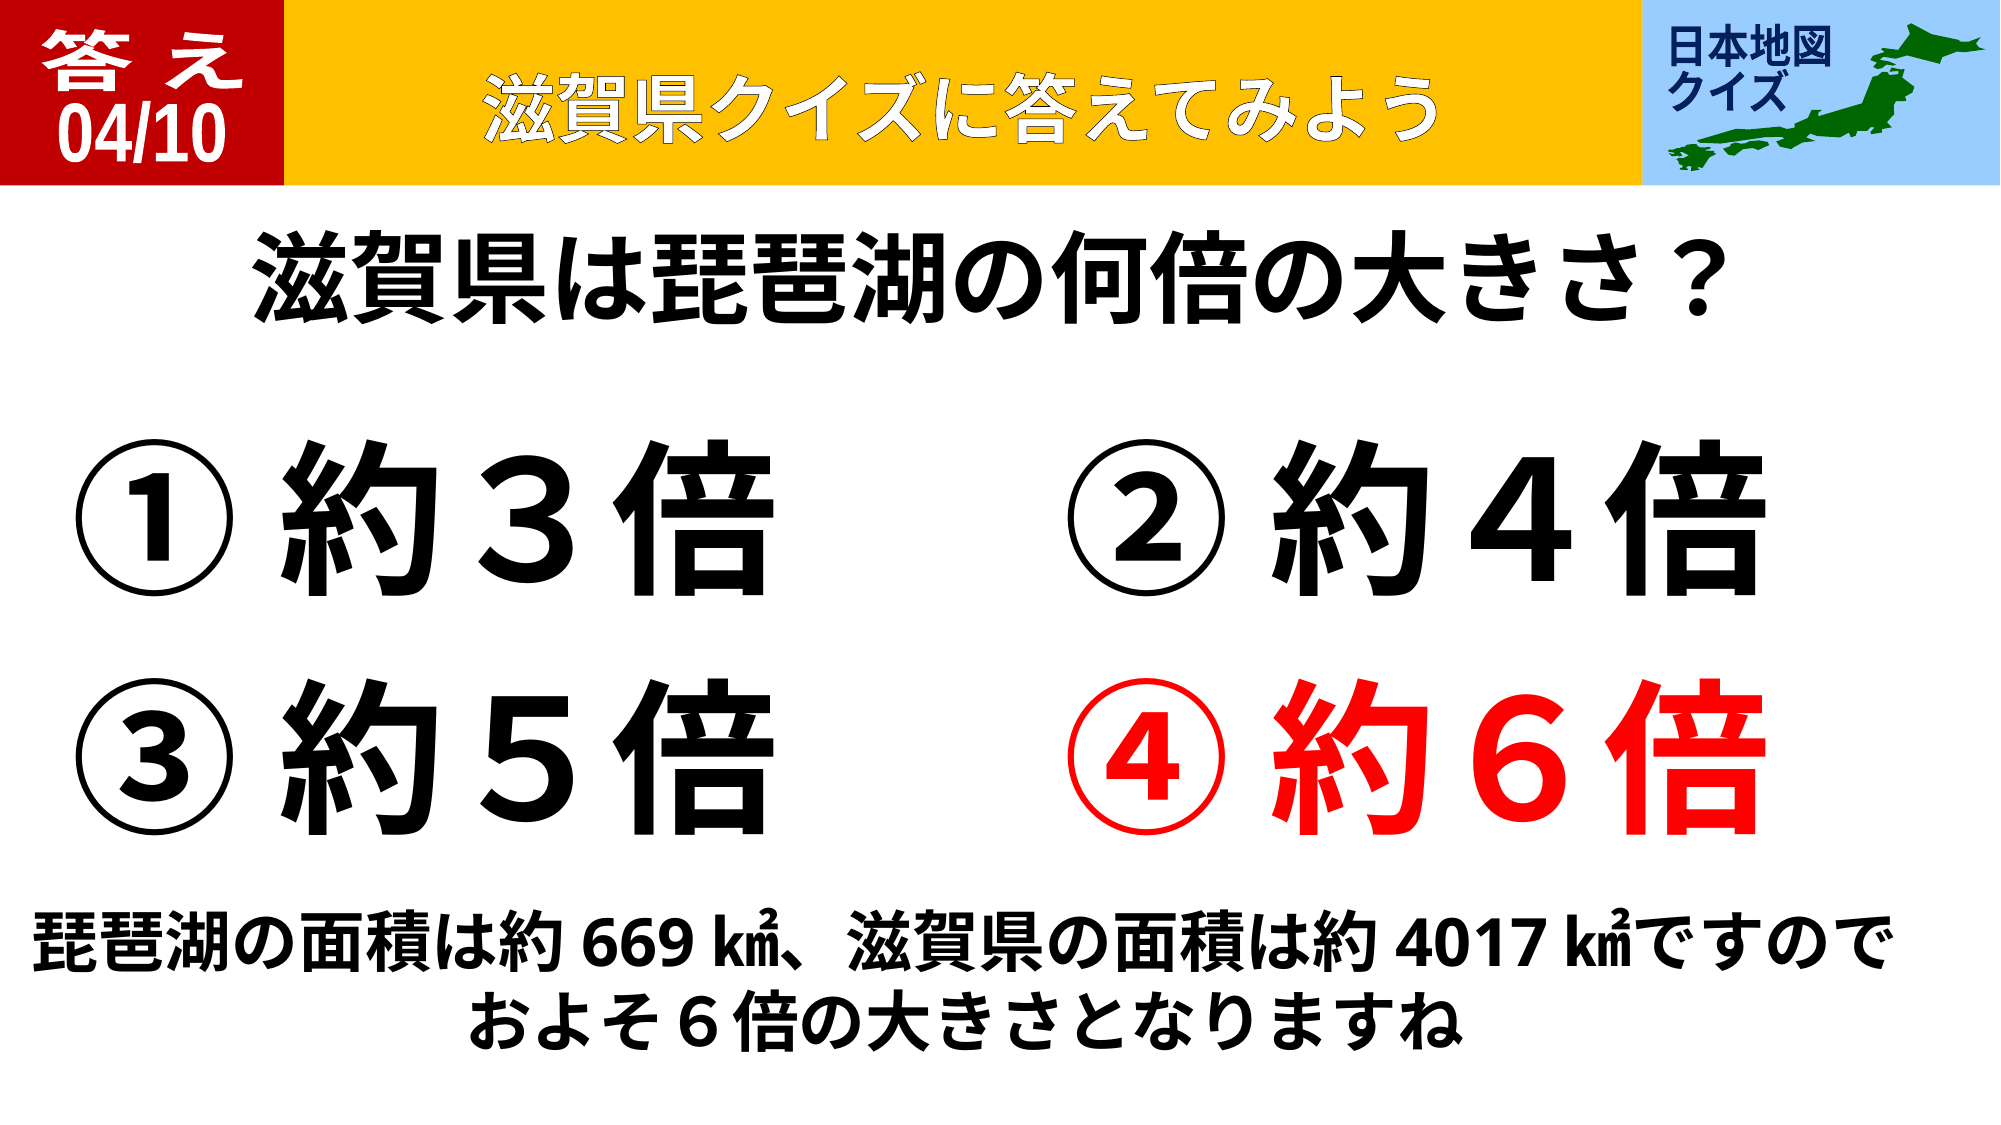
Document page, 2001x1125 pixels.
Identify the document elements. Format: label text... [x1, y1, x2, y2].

text_box ②約４倍 [1048, 407, 1786, 622]
text_box ①約３倍 [56, 407, 794, 622]
text_box 滋賀県は琵琶湖の何倍の大きさ？ [235, 208, 1765, 343]
text_box ③約５倍 [56, 646, 794, 862]
text_box 琵琶湖の面積は約669㎢、滋賀県の面積は約4017㎢ですので およそ６倍の大きさとなりますね [16, 892, 1914, 1067]
text_box ④約６倍 [1048, 646, 1786, 862]
